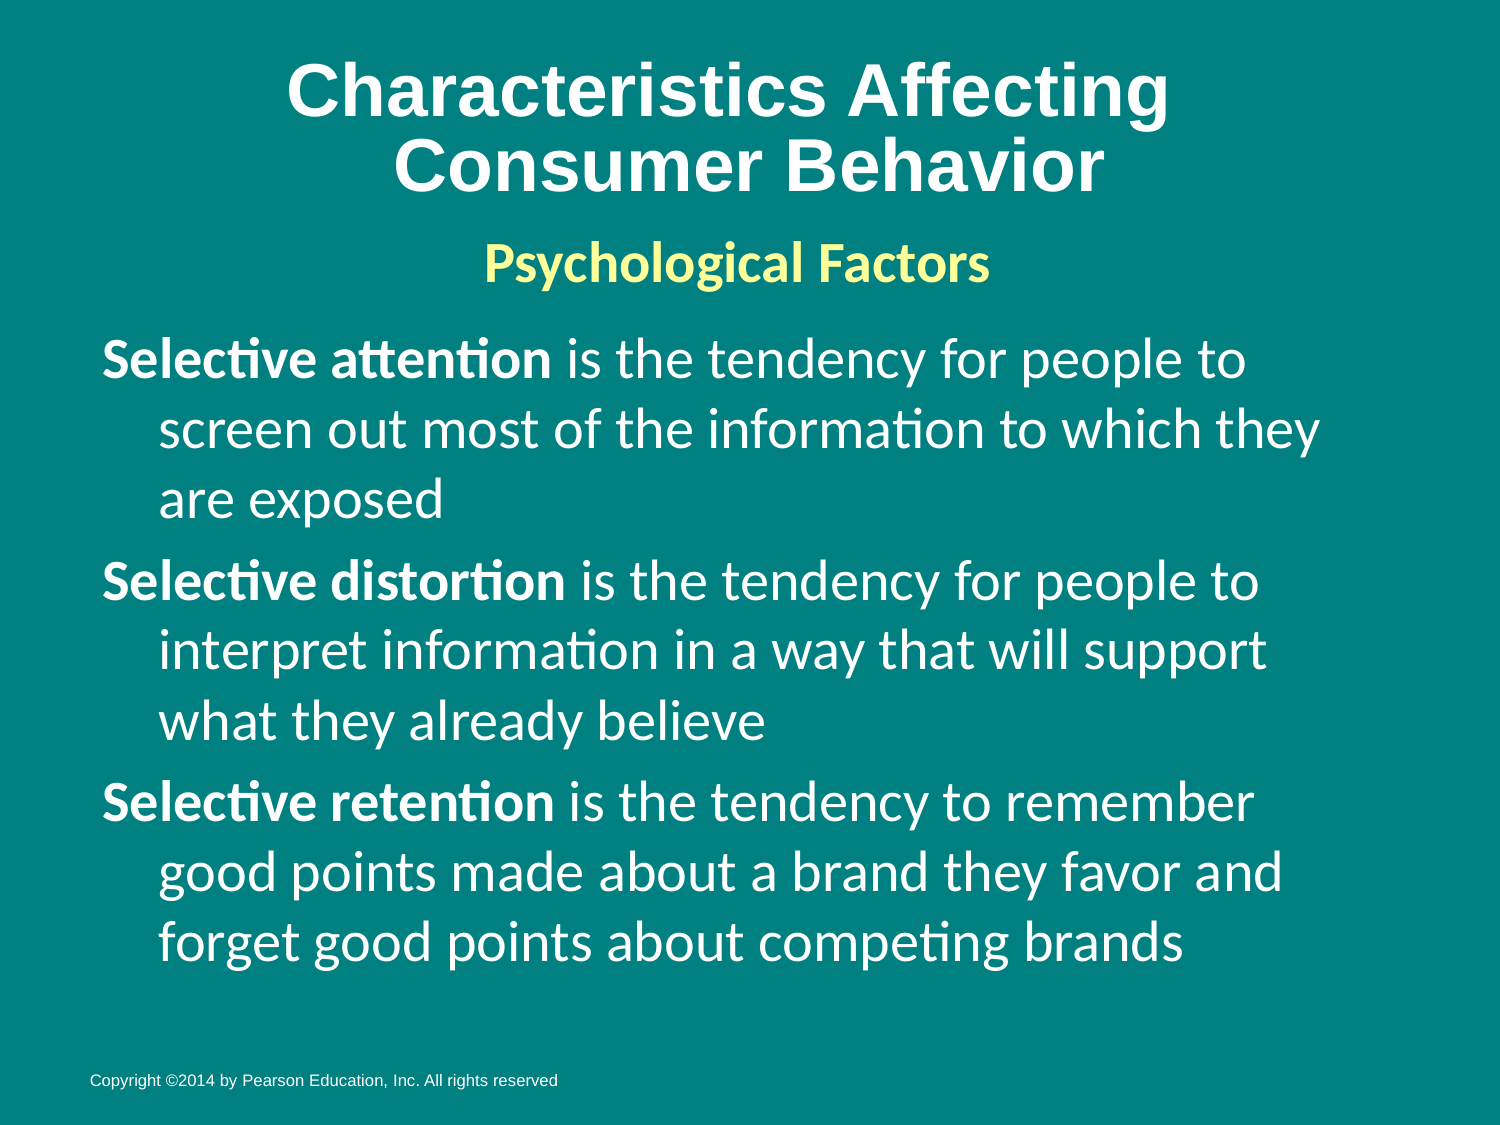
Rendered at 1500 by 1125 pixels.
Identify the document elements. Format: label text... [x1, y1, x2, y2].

title Characteristics Affecting Consumer Behavior [112, 37, 1388, 226]
list Selective attention is the tendency for people to screen out most of the information to which they are exposed Selective distortion is the tendency for people to interpret information in a way that will support what they already believe Selective retention is the tendency to remember good points made about a brand they favor and forget good points about competing brands [87, 312, 1388, 1051]
text_box Copyright ©2014 by Pearson Education, Inc. All rights reserved [74, 1062, 825, 1098]
list Psychological Factors [149, 224, 1326, 288]
